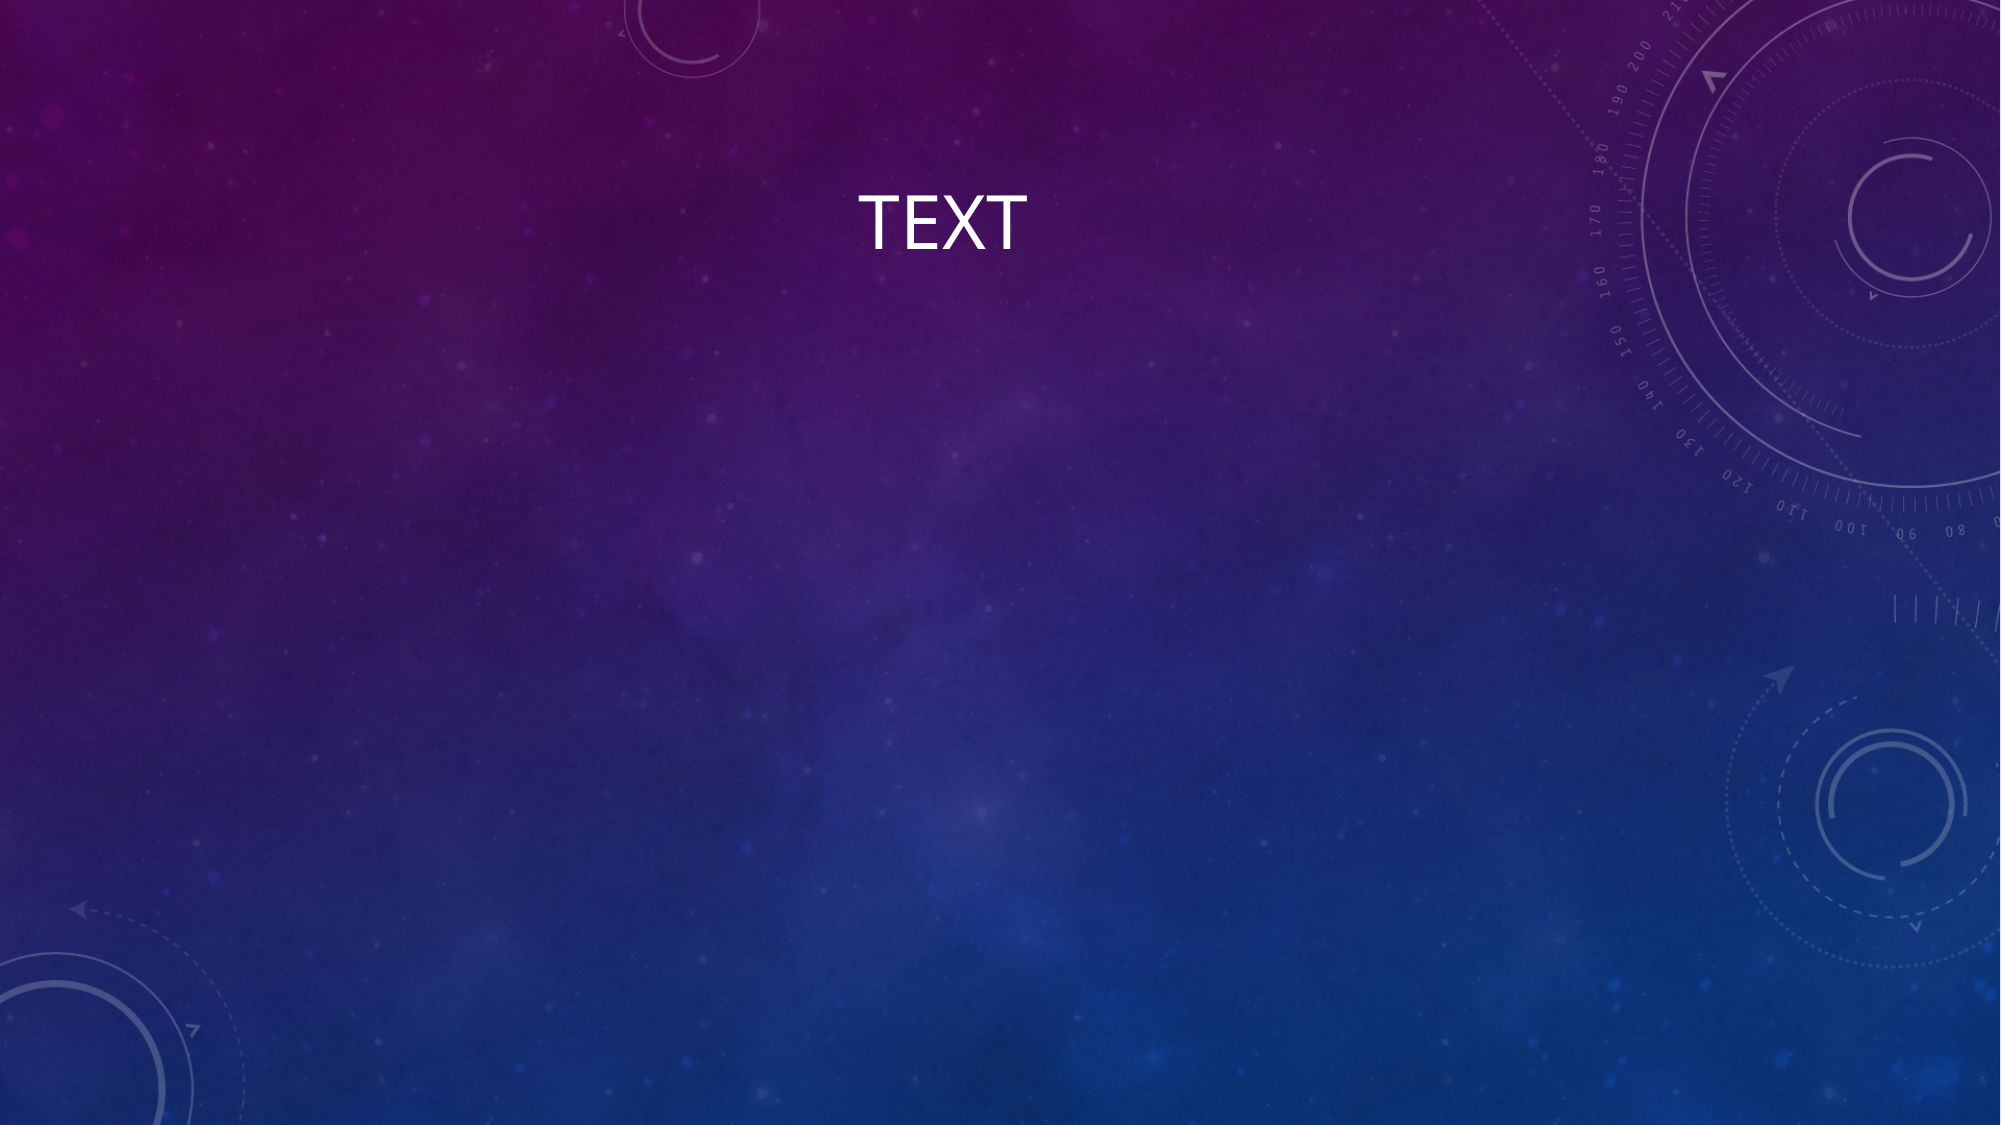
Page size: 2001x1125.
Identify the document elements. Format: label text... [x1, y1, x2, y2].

picture [0, 0, 2001, 1125]
title Text [112, 99, 1775, 339]
